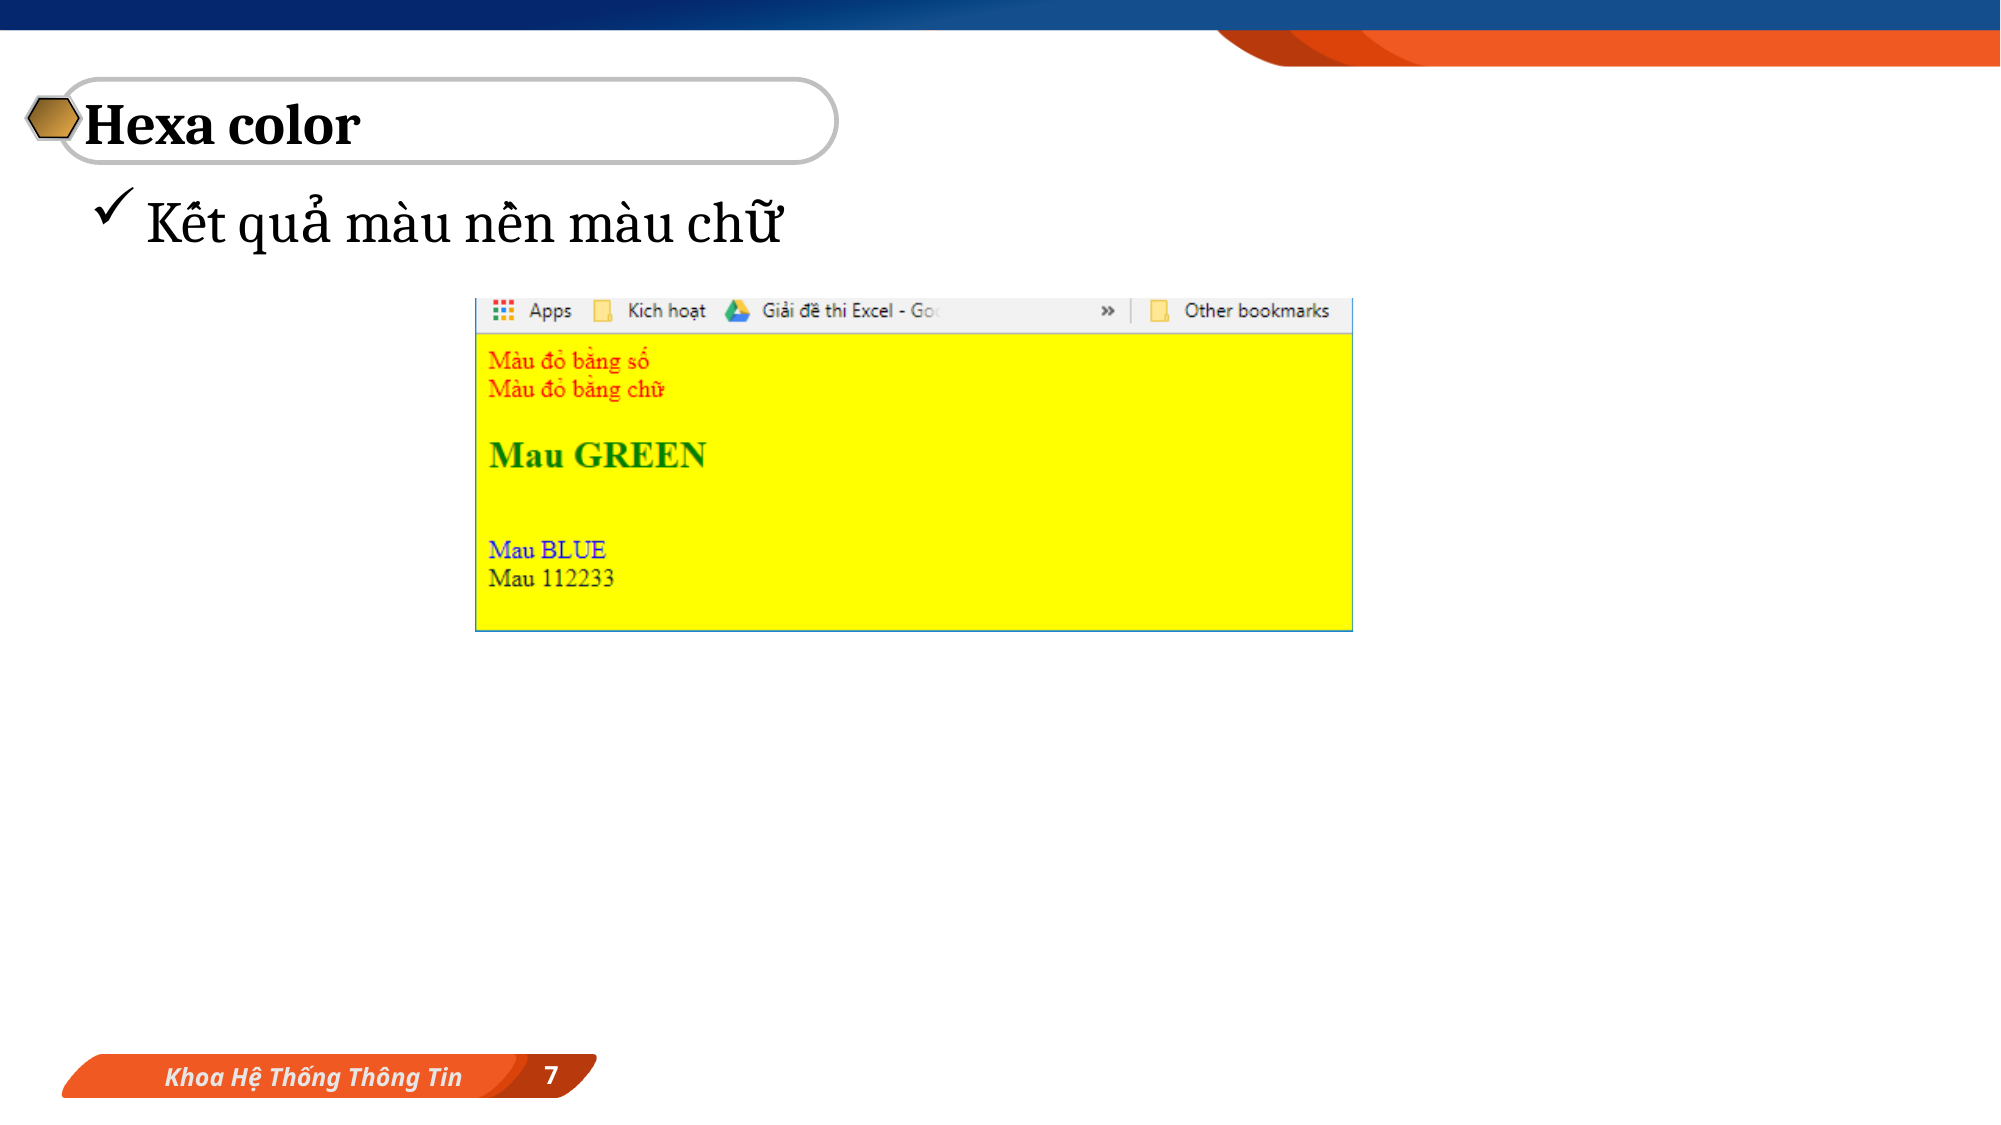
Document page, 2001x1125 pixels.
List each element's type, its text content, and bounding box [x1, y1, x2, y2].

picture [34, 1017, 624, 1125]
text_box Kết quả màu nền màu chữ [74, 176, 1950, 1038]
slide_number 7 [508, 1046, 574, 1106]
picture [474, 298, 1354, 632]
footer Khoa Hệ Thống Thông Tin [119, 1054, 508, 1098]
picture [0, 0, 2001, 71]
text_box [24, 78, 837, 163]
